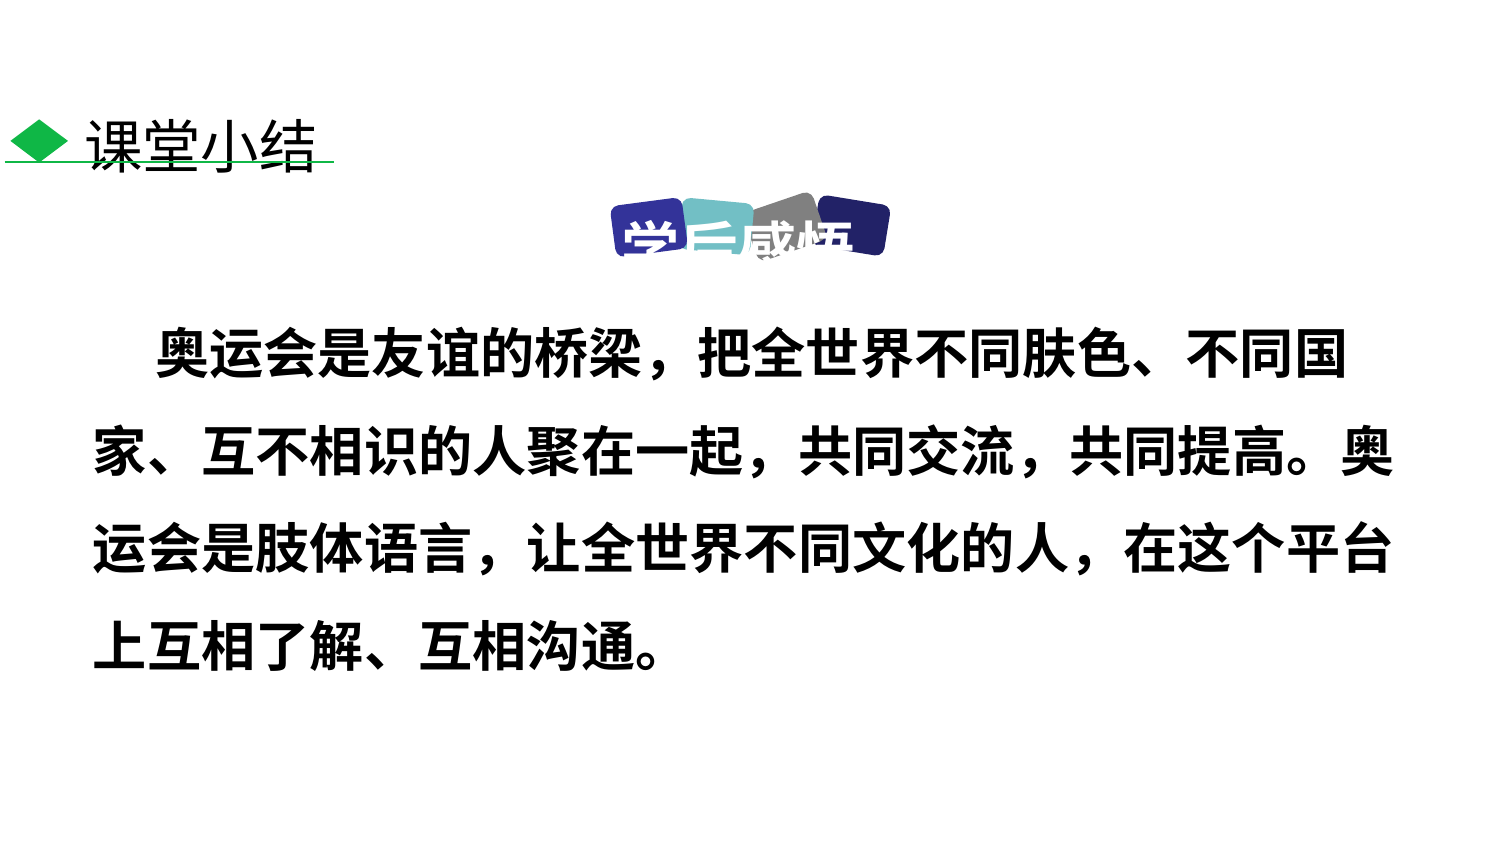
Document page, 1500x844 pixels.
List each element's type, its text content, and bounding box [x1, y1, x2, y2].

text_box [4, 102, 334, 189]
text_box 奥运会是友谊的桥梁，把全世界不同肤色、不同国家、互不相识的人聚在一起，共同交流，共同提高。奥运会是肢体语言，让全世界不同文化的人，在这个平台上互相了解、互相沟通。 [78, 279, 1422, 685]
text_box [606, 185, 893, 291]
